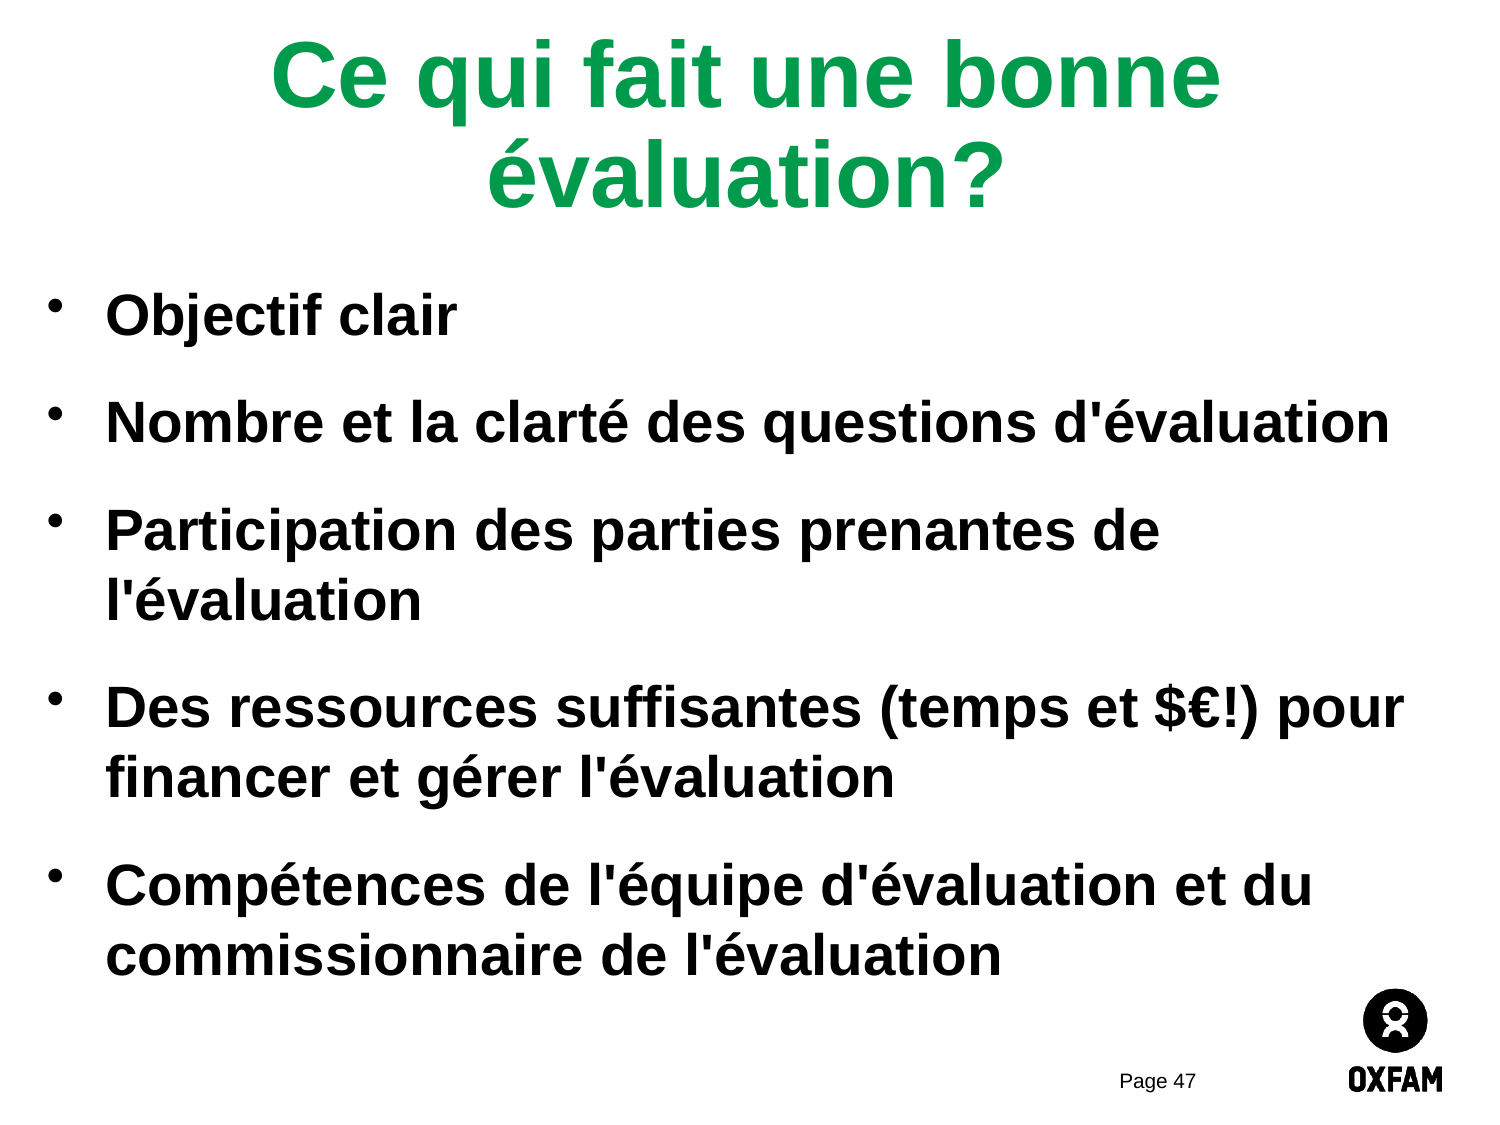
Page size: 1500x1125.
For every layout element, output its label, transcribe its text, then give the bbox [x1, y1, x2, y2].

list Objectif clair Nombre et la clarté des questions d'évaluation Participation des parties prenantes de l'évaluation Des ressources suffisantes (temps et $€!) pour financer et gérer l'évaluation Compétences de l'équipe d'évaluation et du commissionnaire de l'évaluation [46, 276, 1471, 980]
picture [1345, 985, 1445, 1095]
title Ce qui fait une bonne évaluation? [44, 26, 1449, 133]
slide_number Page 47 [1119, 1067, 1321, 1095]
